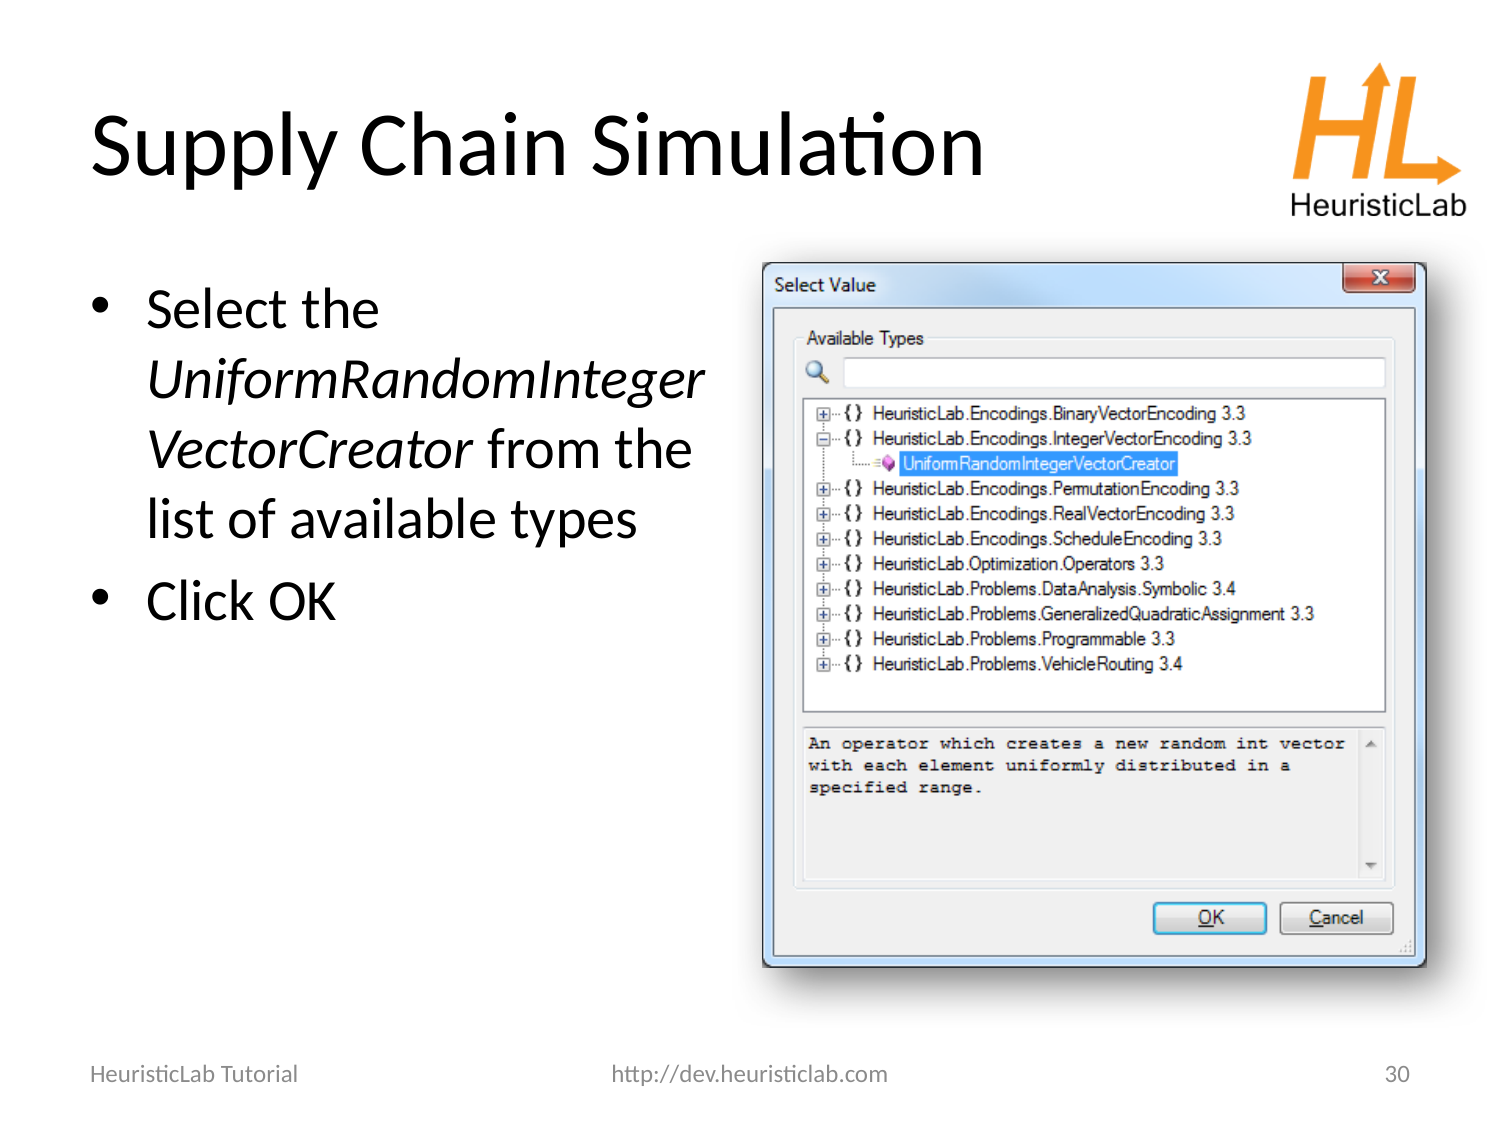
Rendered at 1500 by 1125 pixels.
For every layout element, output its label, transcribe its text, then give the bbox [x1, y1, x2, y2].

title Supply Chain Simulation [75, 45, 1282, 233]
list Select the UniformRandomIntegerVectorCreator from the list of available types Click OK [75, 262, 738, 1005]
footer http://dev.heuristiclab.com [512, 1042, 988, 1103]
picture [1281, 27, 1474, 244]
slide_number 30 [1074, 1042, 1425, 1103]
picture [762, 262, 1427, 968]
slide_number HeuristicLab Tutorial [75, 1042, 425, 1103]
